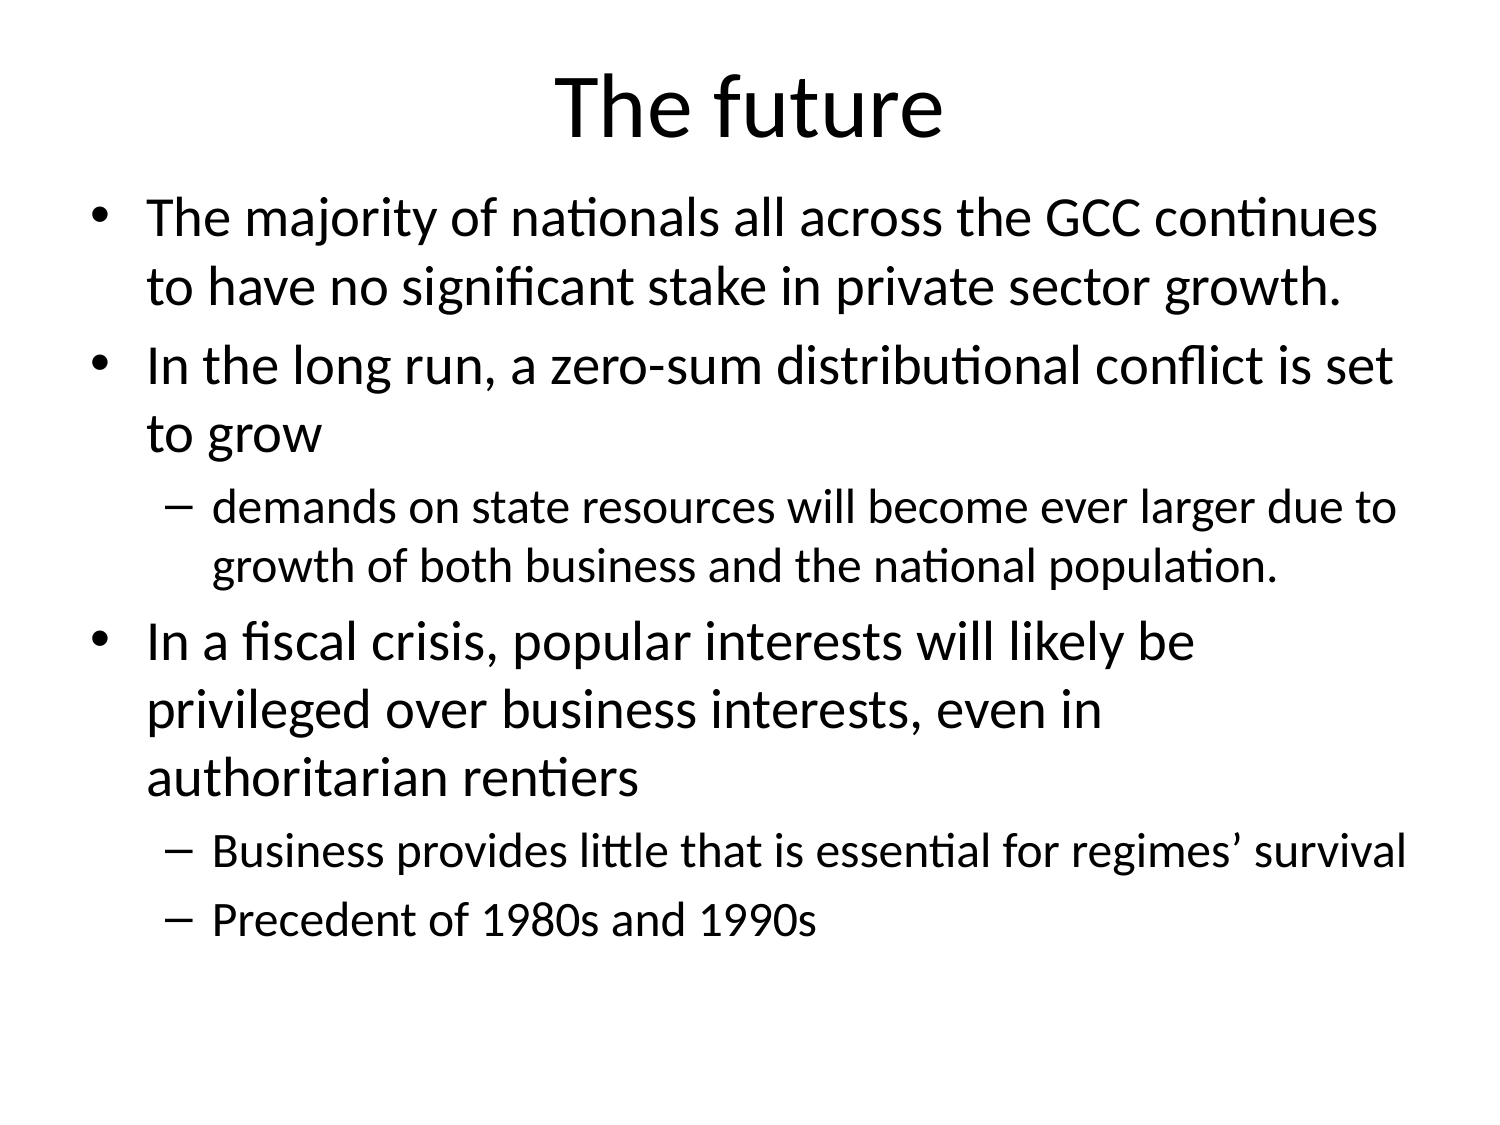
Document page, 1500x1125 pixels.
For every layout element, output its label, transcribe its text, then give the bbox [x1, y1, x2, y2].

list The majority of nationals all across the GCC continues to have no significant stake in private sector growth. In the long run, a zero-sum distributional conflict is set to grow demands on state resources will become ever larger due to growth of both business and the national population. In a fiscal crisis, popular interests will likely be privileged over business interests, even in authoritarian rentiers Business provides little that is essential for regimes’ survival Precedent of 1980s and 1990s [75, 172, 1425, 1005]
title The future [75, 7, 1425, 172]
